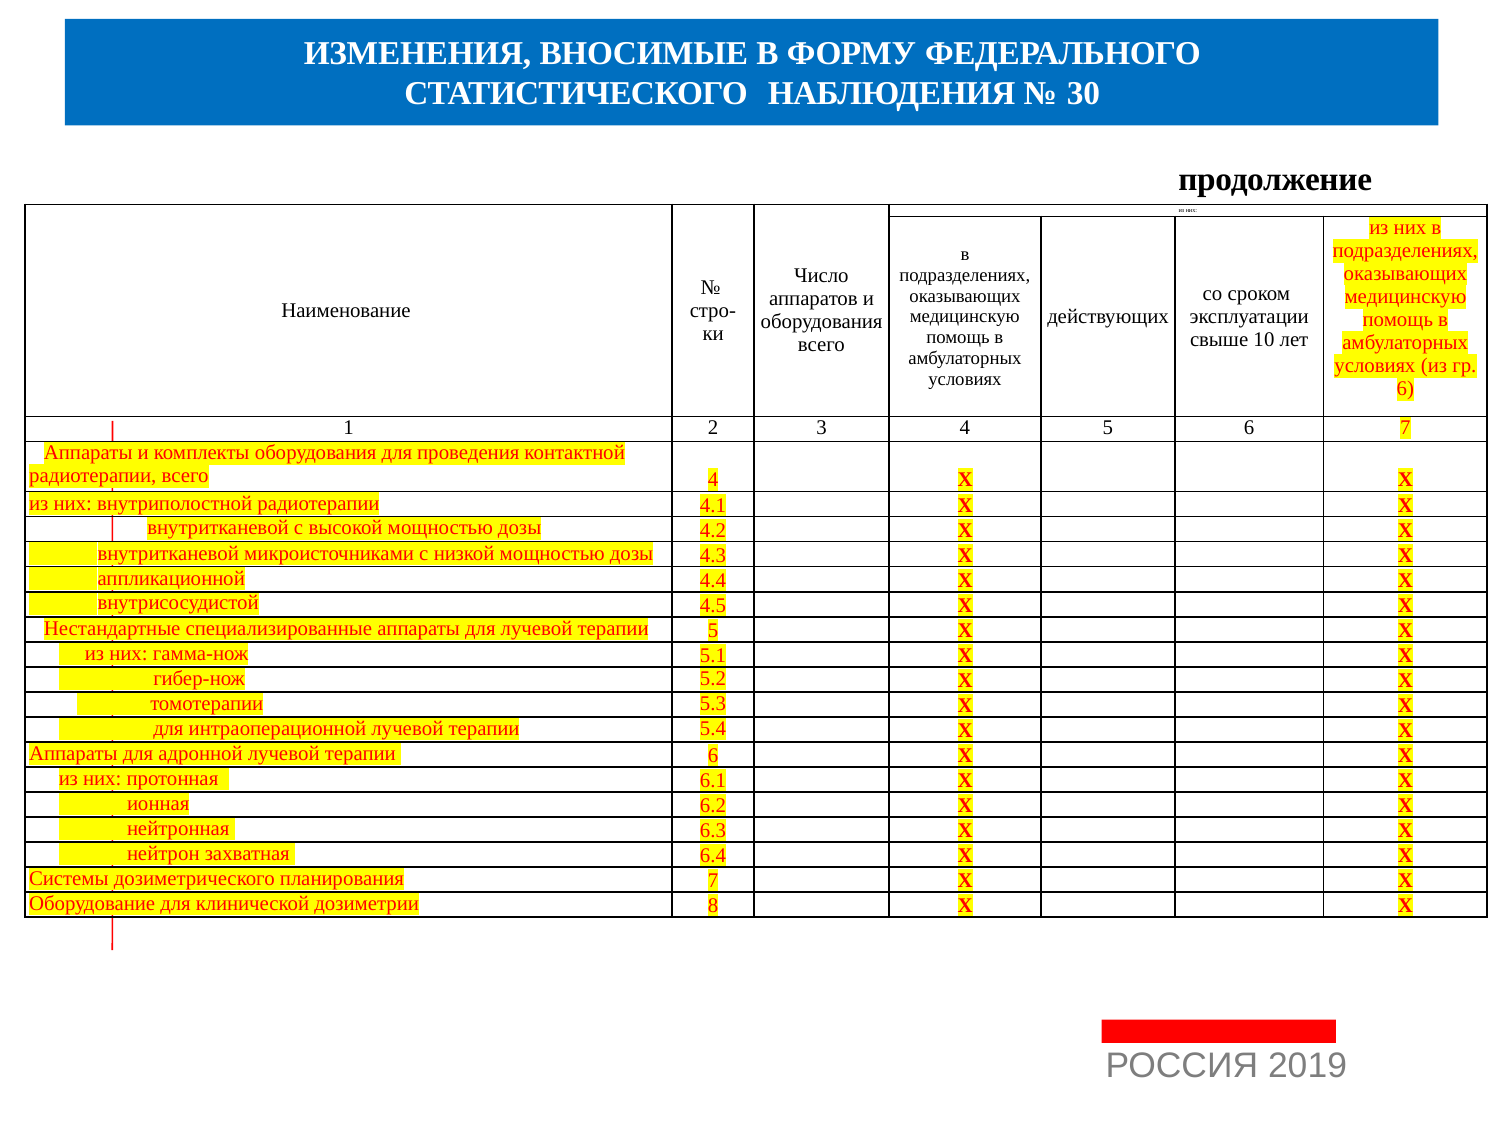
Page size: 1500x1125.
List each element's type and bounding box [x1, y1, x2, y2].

table_header [673, 205, 753, 416]
table_cell [1176, 643, 1323, 666]
table_cell [1324, 818, 1486, 841]
table_cell [26, 743, 671, 766]
table_cell [1324, 643, 1486, 666]
table_cell [1042, 618, 1174, 641]
table_cell [1324, 743, 1486, 766]
table_cell [755, 818, 888, 841]
table_cell [1324, 217, 1486, 416]
table_cell [890, 517, 1040, 541]
table_cell [26, 492, 671, 516]
table_cell [673, 567, 753, 591]
table_cell [1324, 843, 1486, 866]
table_cell [673, 618, 753, 641]
table_cell [890, 492, 1040, 516]
table_cell [890, 693, 1040, 716]
table_cell [890, 542, 1040, 566]
table_cell [755, 542, 888, 566]
table_cell [673, 643, 753, 666]
table_cell [26, 718, 671, 741]
table_cell [1042, 743, 1174, 766]
table_cell [1042, 492, 1174, 516]
table_cell [755, 492, 888, 516]
table_cell [673, 843, 753, 866]
table_cell [673, 868, 753, 891]
table_cell [26, 668, 671, 691]
table_cell [755, 843, 888, 866]
table_cell [26, 643, 671, 666]
table_cell [890, 868, 1040, 891]
table_cell [1176, 818, 1323, 841]
table_cell [673, 492, 753, 516]
table_cell [26, 618, 671, 641]
table_cell [890, 643, 1040, 666]
table_cell [673, 693, 753, 716]
table_cell [755, 768, 888, 791]
table_cell [1042, 217, 1174, 416]
table_cell [1042, 843, 1174, 866]
table_cell [26, 517, 671, 541]
table_cell [890, 593, 1040, 616]
table_cell [673, 743, 753, 766]
table_cell [755, 743, 888, 766]
table_cell [890, 843, 1040, 866]
table_cell [1324, 417, 1486, 441]
table_cell [1176, 893, 1323, 916]
table_cell [890, 217, 1040, 416]
table_cell [26, 542, 671, 566]
table_cell [1324, 693, 1486, 716]
table_cell [1324, 793, 1486, 816]
table_cell [1176, 718, 1323, 741]
table_cell [1042, 868, 1174, 891]
table_cell [1176, 517, 1323, 541]
table_cell [1042, 593, 1174, 616]
table_cell [26, 442, 671, 491]
table_cell [1042, 818, 1174, 841]
table_cell [26, 793, 671, 816]
table_cell [1324, 868, 1486, 891]
table_header [890, 205, 1486, 216]
table_cell [1176, 693, 1323, 716]
table_cell [673, 668, 753, 691]
text_box [64, 18, 1439, 198]
table_cell [1324, 442, 1486, 491]
table_cell [26, 693, 671, 716]
table_cell [673, 593, 753, 616]
table_cell [1042, 693, 1174, 716]
table_cell [1176, 593, 1323, 616]
table_cell [673, 793, 753, 816]
table_cell [673, 768, 753, 791]
table_cell [1324, 618, 1486, 641]
table_cell [673, 718, 753, 741]
table_cell [890, 567, 1040, 591]
table_cell [755, 718, 888, 741]
table_cell [755, 618, 888, 641]
table_cell [1042, 567, 1174, 591]
table_cell [1176, 768, 1323, 791]
table_cell [1176, 442, 1323, 491]
table_cell [673, 893, 753, 916]
table_cell [1042, 417, 1174, 441]
table_cell [673, 542, 753, 566]
table_cell [26, 768, 671, 791]
table_cell [1324, 593, 1486, 616]
table_cell [755, 693, 888, 716]
table_cell [1176, 743, 1323, 766]
table_cell [890, 668, 1040, 691]
table_cell [673, 517, 753, 541]
table_cell [890, 442, 1040, 491]
table_header [26, 205, 671, 416]
table_cell [755, 417, 888, 441]
table_cell [1042, 668, 1174, 691]
table_cell [1042, 768, 1174, 791]
table_cell [1176, 868, 1323, 891]
table_cell [1324, 542, 1486, 566]
table_cell [1324, 668, 1486, 691]
table_cell [1176, 217, 1323, 416]
table_cell [1176, 618, 1323, 641]
table_cell [755, 442, 888, 491]
table_cell [1176, 492, 1323, 516]
table_cell [755, 793, 888, 816]
table_cell [1042, 442, 1174, 491]
table_cell [1324, 517, 1486, 541]
table_cell [26, 417, 671, 441]
table_cell [26, 843, 671, 866]
table_cell [890, 893, 1040, 916]
table_cell [1324, 893, 1486, 916]
table_cell [890, 818, 1040, 841]
table_cell [1176, 668, 1323, 691]
table_cell [755, 893, 888, 916]
text_box [1101, 1019, 1349, 1085]
table_cell [26, 893, 671, 916]
table_cell [1042, 542, 1174, 566]
table_cell [755, 593, 888, 616]
table_cell [1324, 768, 1486, 791]
table_cell [1176, 542, 1323, 566]
table_cell [1176, 567, 1323, 591]
table_cell [890, 793, 1040, 816]
table_cell [1324, 718, 1486, 741]
table_cell [26, 868, 671, 891]
table_cell [26, 567, 671, 591]
table_cell [890, 718, 1040, 741]
table_cell [755, 567, 888, 591]
table_cell [1176, 843, 1323, 866]
table_cell [755, 517, 888, 541]
table_cell [755, 643, 888, 666]
table_cell [1042, 517, 1174, 541]
table_header [755, 205, 888, 416]
table_cell [1176, 417, 1323, 441]
table_cell [755, 668, 888, 691]
table_cell [1042, 793, 1174, 816]
table_cell [1042, 718, 1174, 741]
table_cell [26, 593, 671, 616]
table_cell [890, 743, 1040, 766]
table_cell [755, 868, 888, 891]
table_cell [1324, 492, 1486, 516]
table_cell [890, 768, 1040, 791]
table_cell [1042, 643, 1174, 666]
table_cell [890, 618, 1040, 641]
table_cell [890, 417, 1040, 441]
table_cell [673, 442, 753, 491]
table_cell [1176, 793, 1323, 816]
table_cell [26, 818, 671, 841]
table_cell [1042, 893, 1174, 916]
table_cell [673, 818, 753, 841]
table_cell [1324, 567, 1486, 591]
table_cell [673, 417, 753, 441]
